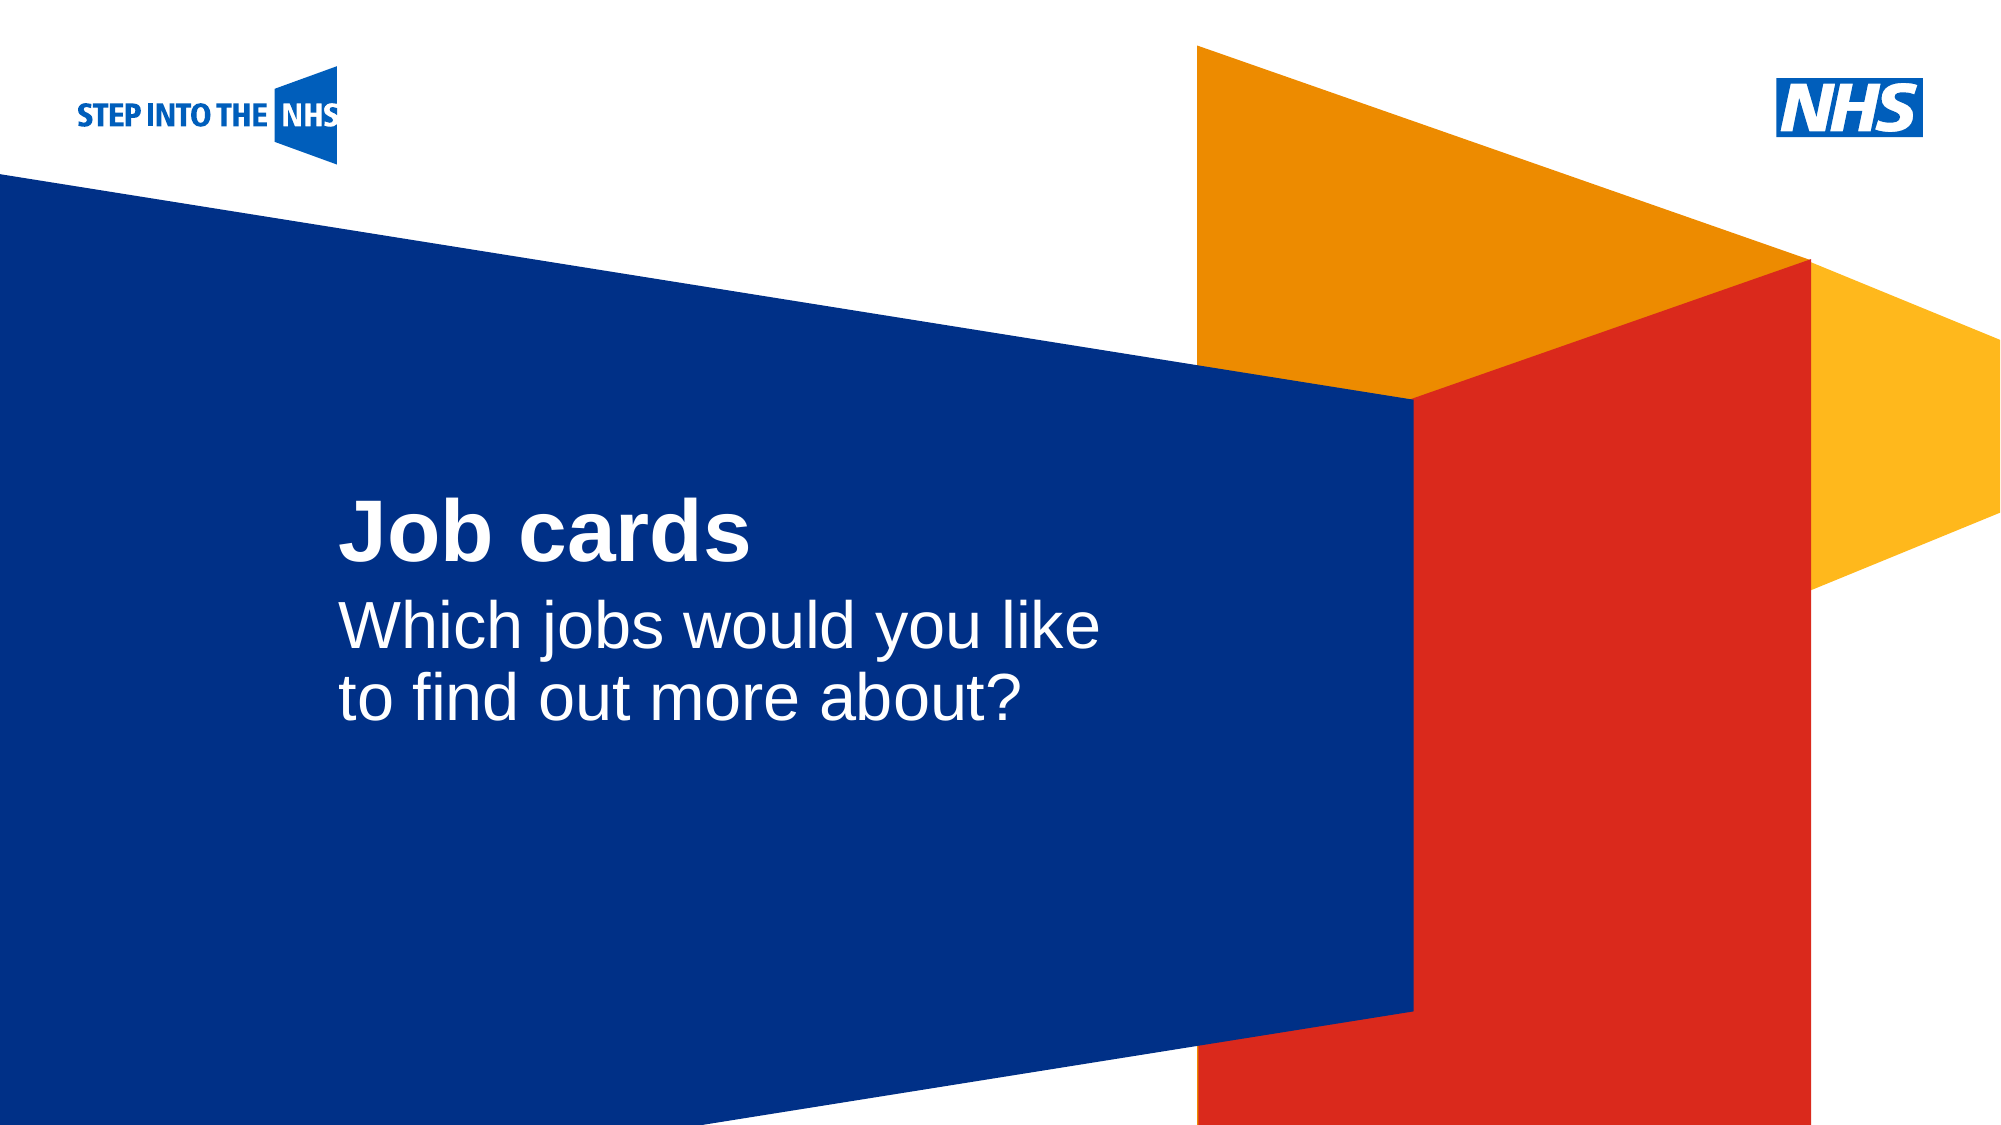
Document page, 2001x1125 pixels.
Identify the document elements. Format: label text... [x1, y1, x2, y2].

list Job cards Which jobs would you like to find out more about? [338, 485, 1346, 979]
